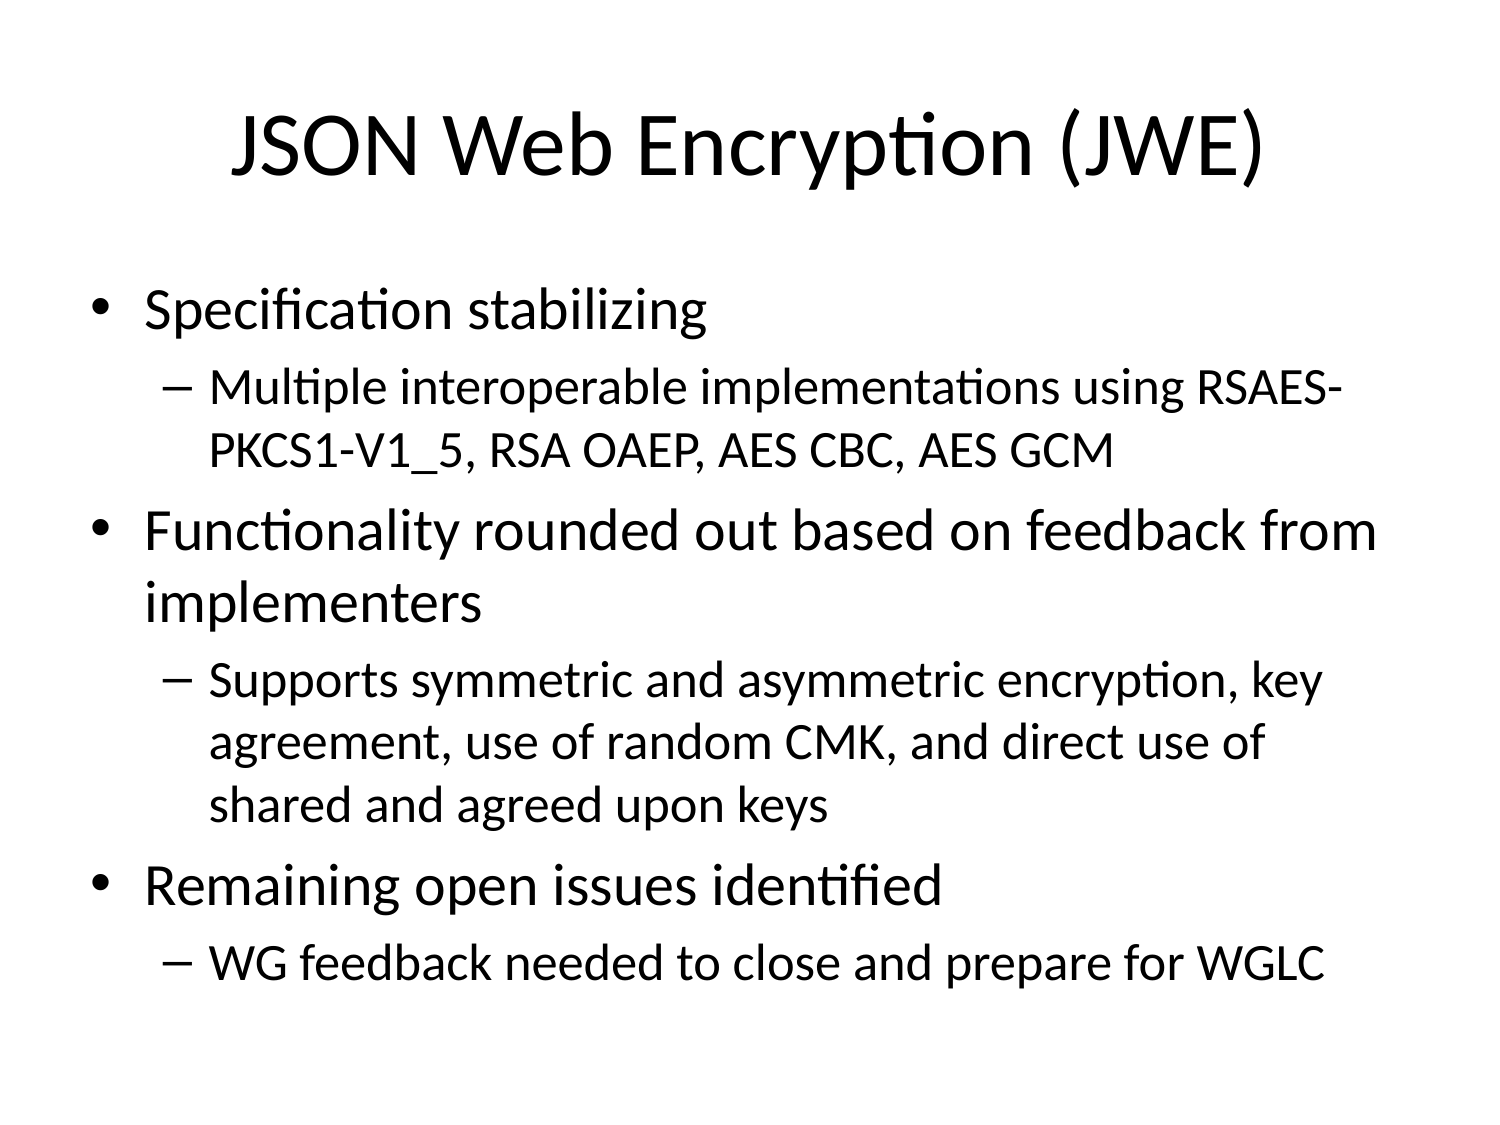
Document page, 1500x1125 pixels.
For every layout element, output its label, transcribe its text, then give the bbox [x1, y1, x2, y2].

title JSON Web Encryption (JWE) [75, 45, 1425, 233]
list Specification stabilizing Multiple interoperable implementations using RSAES-PKCS1-V1_5, RSA OAEP, AES CBC, AES GCM Functionality rounded out based on feedback from implementers Supports symmetric and asymmetric encryption, key agreement, use of random CMK, and direct use of shared and agreed upon keys Remaining open issues identified WG feedback needed to close and prepare for WGLC [75, 262, 1425, 1005]
